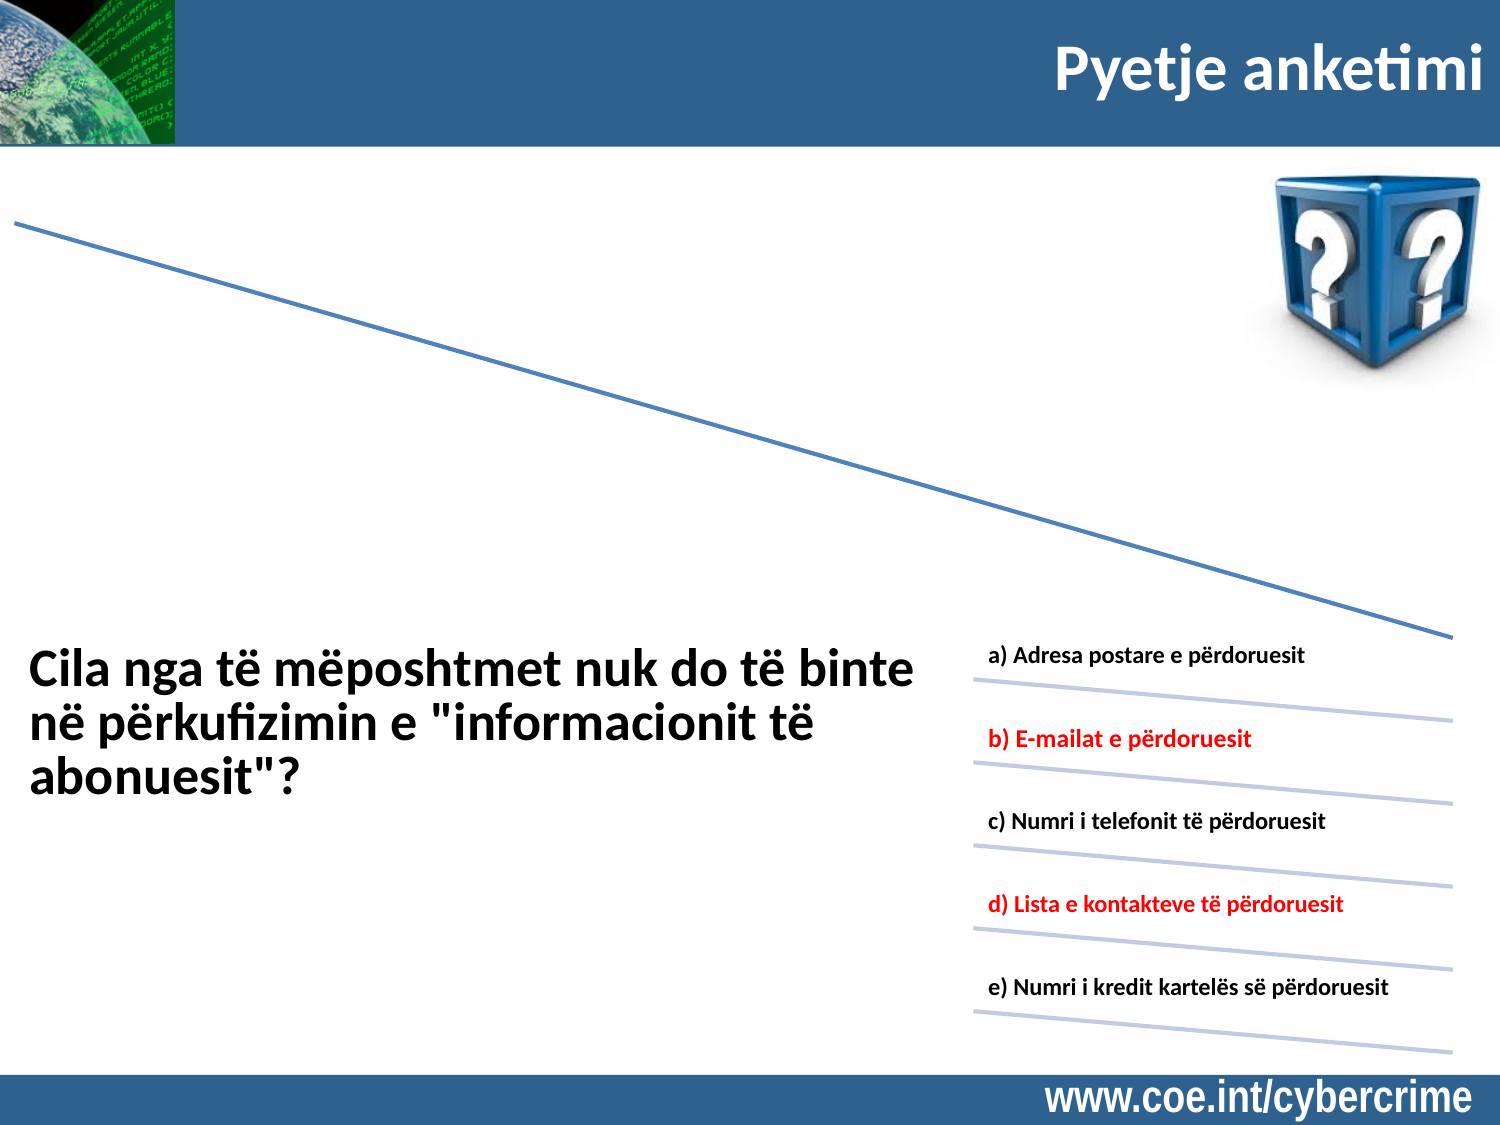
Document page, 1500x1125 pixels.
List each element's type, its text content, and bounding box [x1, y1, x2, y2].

picture [1227, 115, 1500, 406]
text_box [14, 222, 1454, 1053]
text_box Pyetje anketimi [177, 0, 1500, 149]
picture [0, 0, 175, 144]
text_box www.coe.int/cybercrime [1030, 1059, 1500, 1125]
text_box [0, 1073, 1030, 1125]
